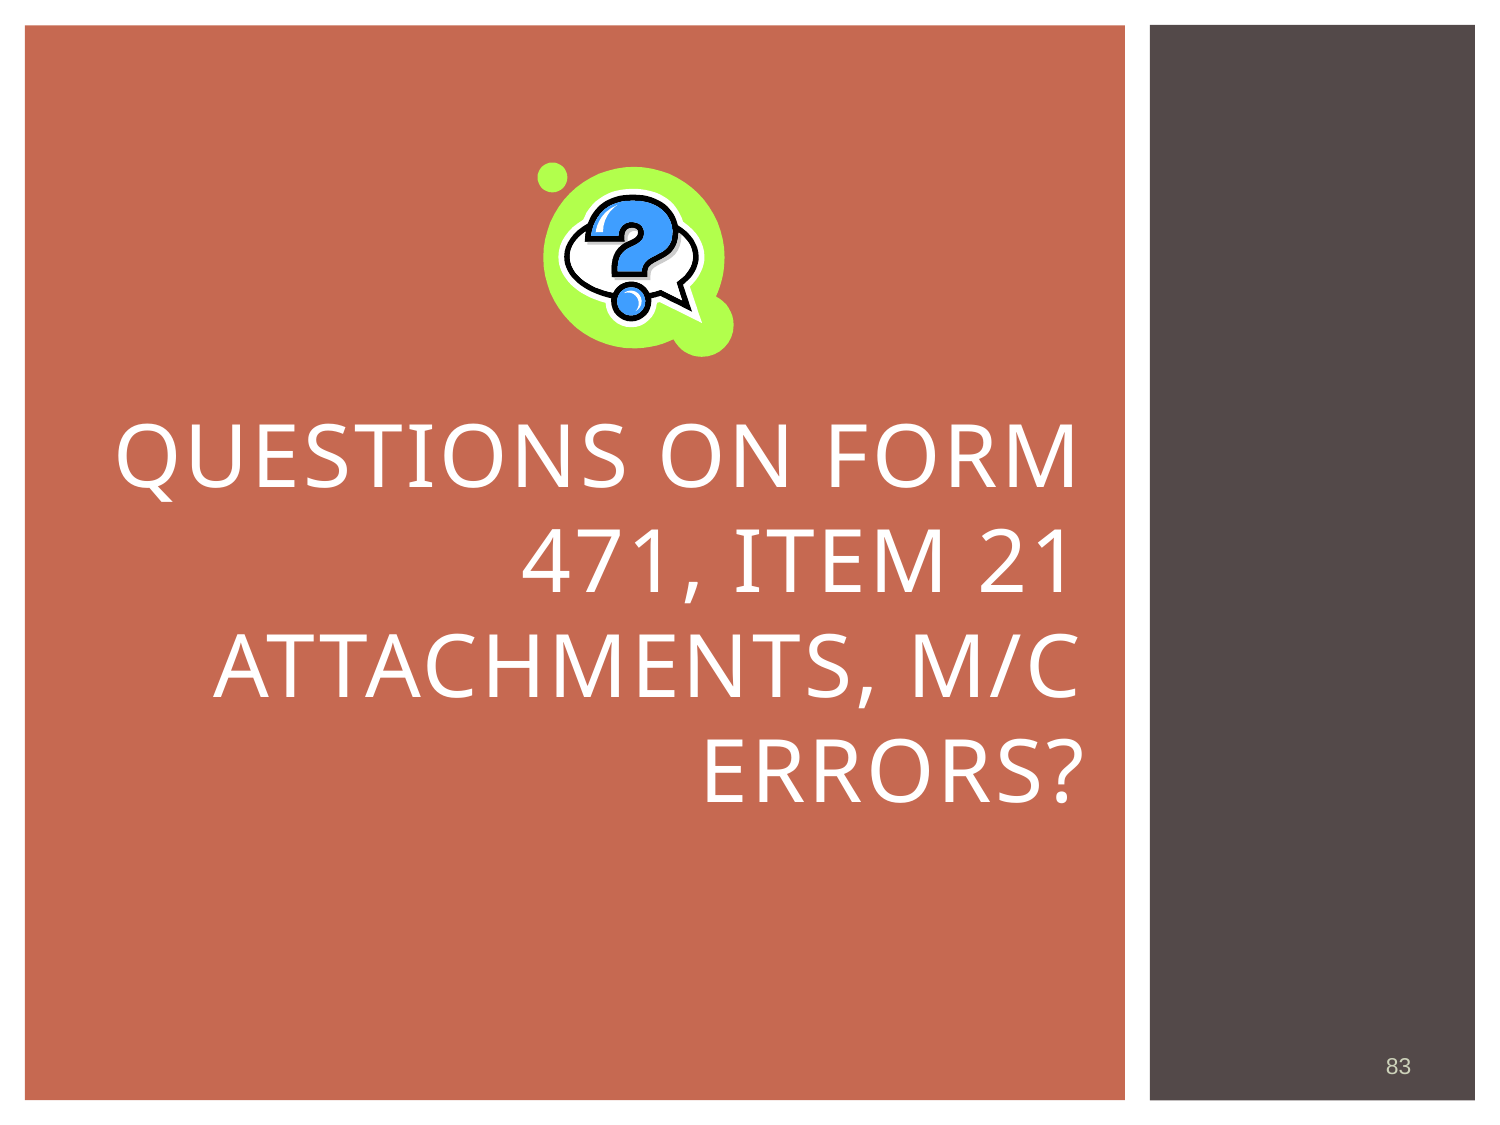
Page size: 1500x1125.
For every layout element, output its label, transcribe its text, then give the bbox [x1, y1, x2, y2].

slide_number 83 [1349, 1041, 1448, 1089]
title Questions on form 471, item 21 attachments, m/c errors? [62, 474, 1100, 745]
picture [537, 162, 734, 358]
